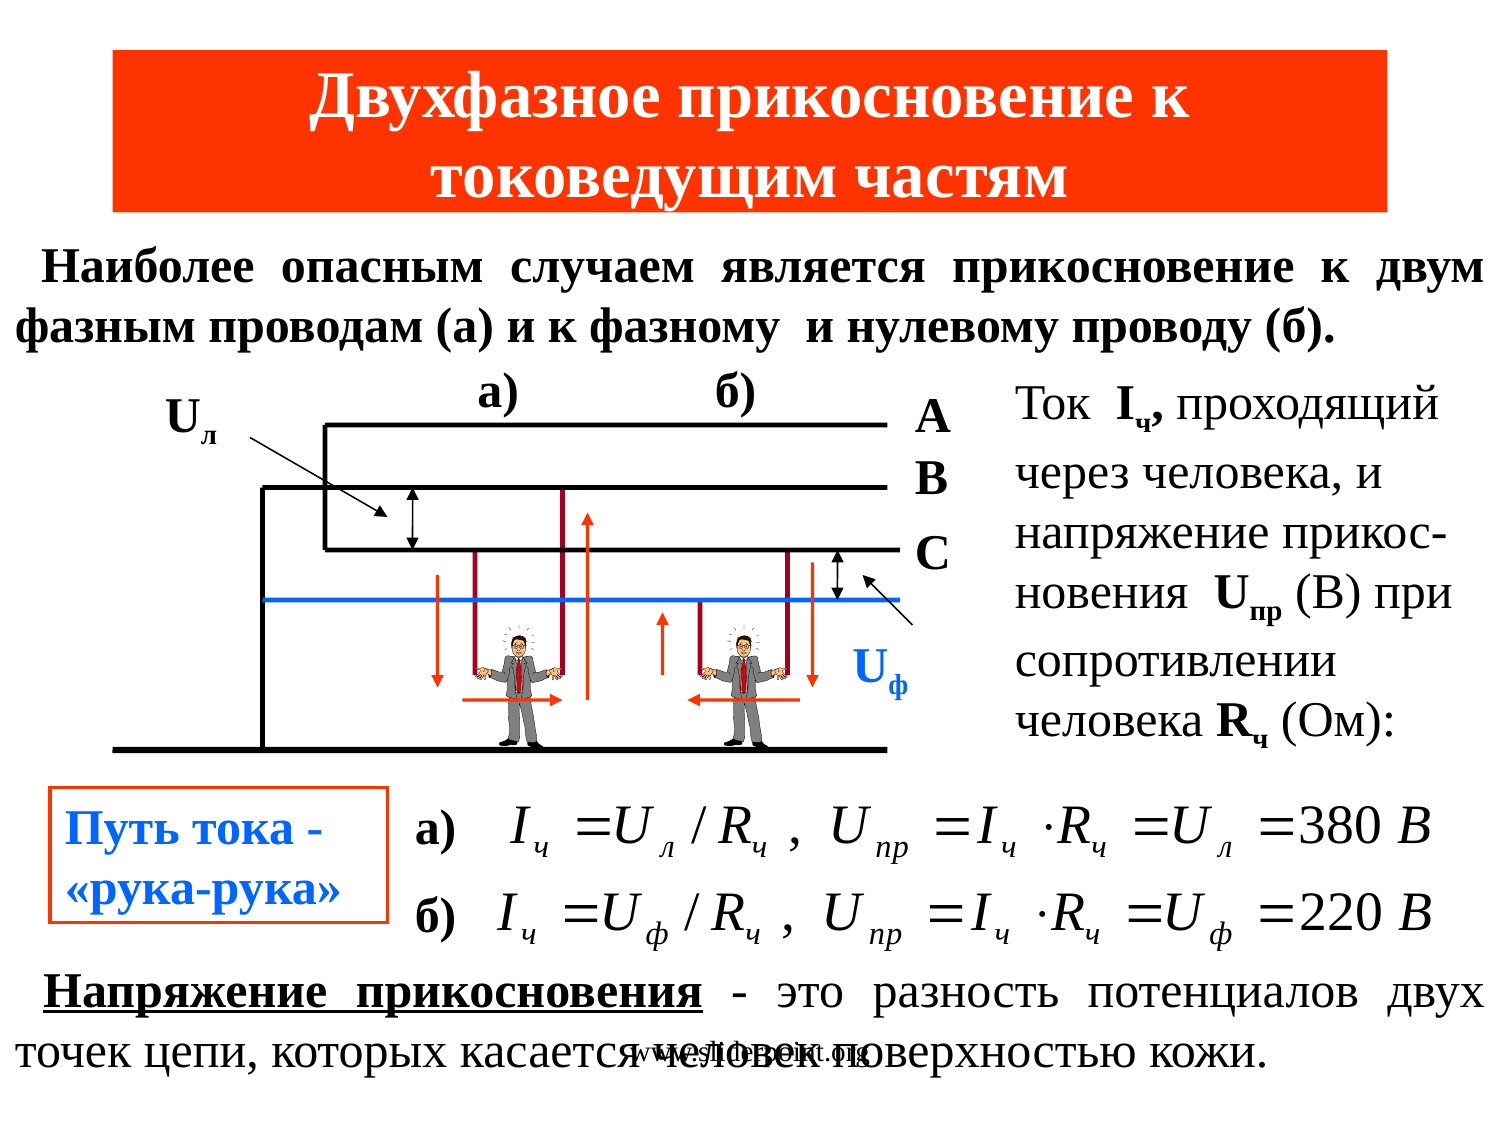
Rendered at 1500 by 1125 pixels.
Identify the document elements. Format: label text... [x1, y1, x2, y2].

text_box Ток Iч, проходящий через человека, и напряжение прикос- новения Uпр (В) при сопротивлении человека Rч (Ом): [999, 362, 1500, 762]
text_box Напряжение прикосновения - это разность потенциалов двух точек цепи, которых касается человек поверхностью кожи. [0, 949, 1500, 1085]
footer www.sliderpoint.org [512, 1024, 988, 1101]
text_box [399, 874, 1444, 964]
text_box Путь тока - «рука-рука» [50, 787, 388, 923]
text_box Наиболее опасным случаем является прикосновение к двум фазным проводам (а) и к фазному и нулевому проводу (б). [0, 224, 1500, 360]
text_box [399, 787, 1443, 874]
title Двухфазное прикосновение к токоведущим частям [112, 49, 1388, 213]
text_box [112, 349, 988, 751]
